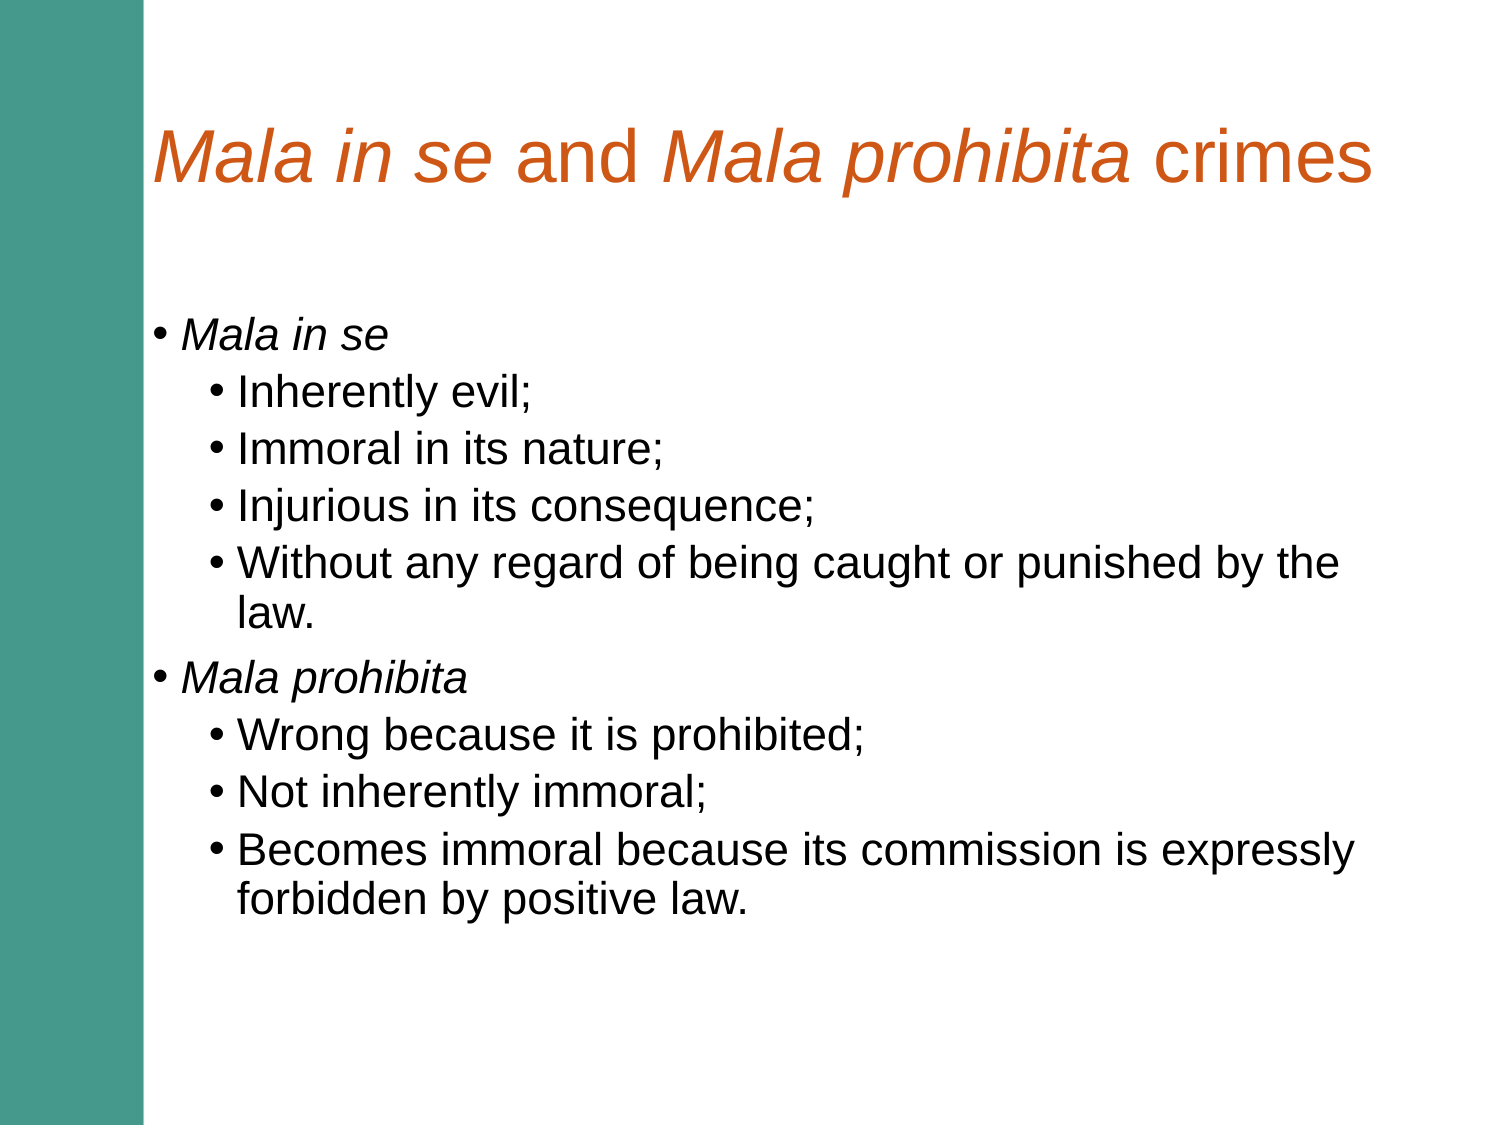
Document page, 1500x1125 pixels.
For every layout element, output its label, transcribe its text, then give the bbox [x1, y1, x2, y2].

picture [0, 0, 1500, 1125]
list Mala in se Inherently evil; Immoral in its nature; Injurious in its consequence; Without any regard of being caught or punished by the law. Mala prohibita Wrong because it is prohibited; Not inherently immoral; Becomes immoral because its commission is expressly forbidden by positive law. [137, 303, 1432, 1017]
title Mala in se and Mala prohibita crimes [137, 50, 1432, 268]
